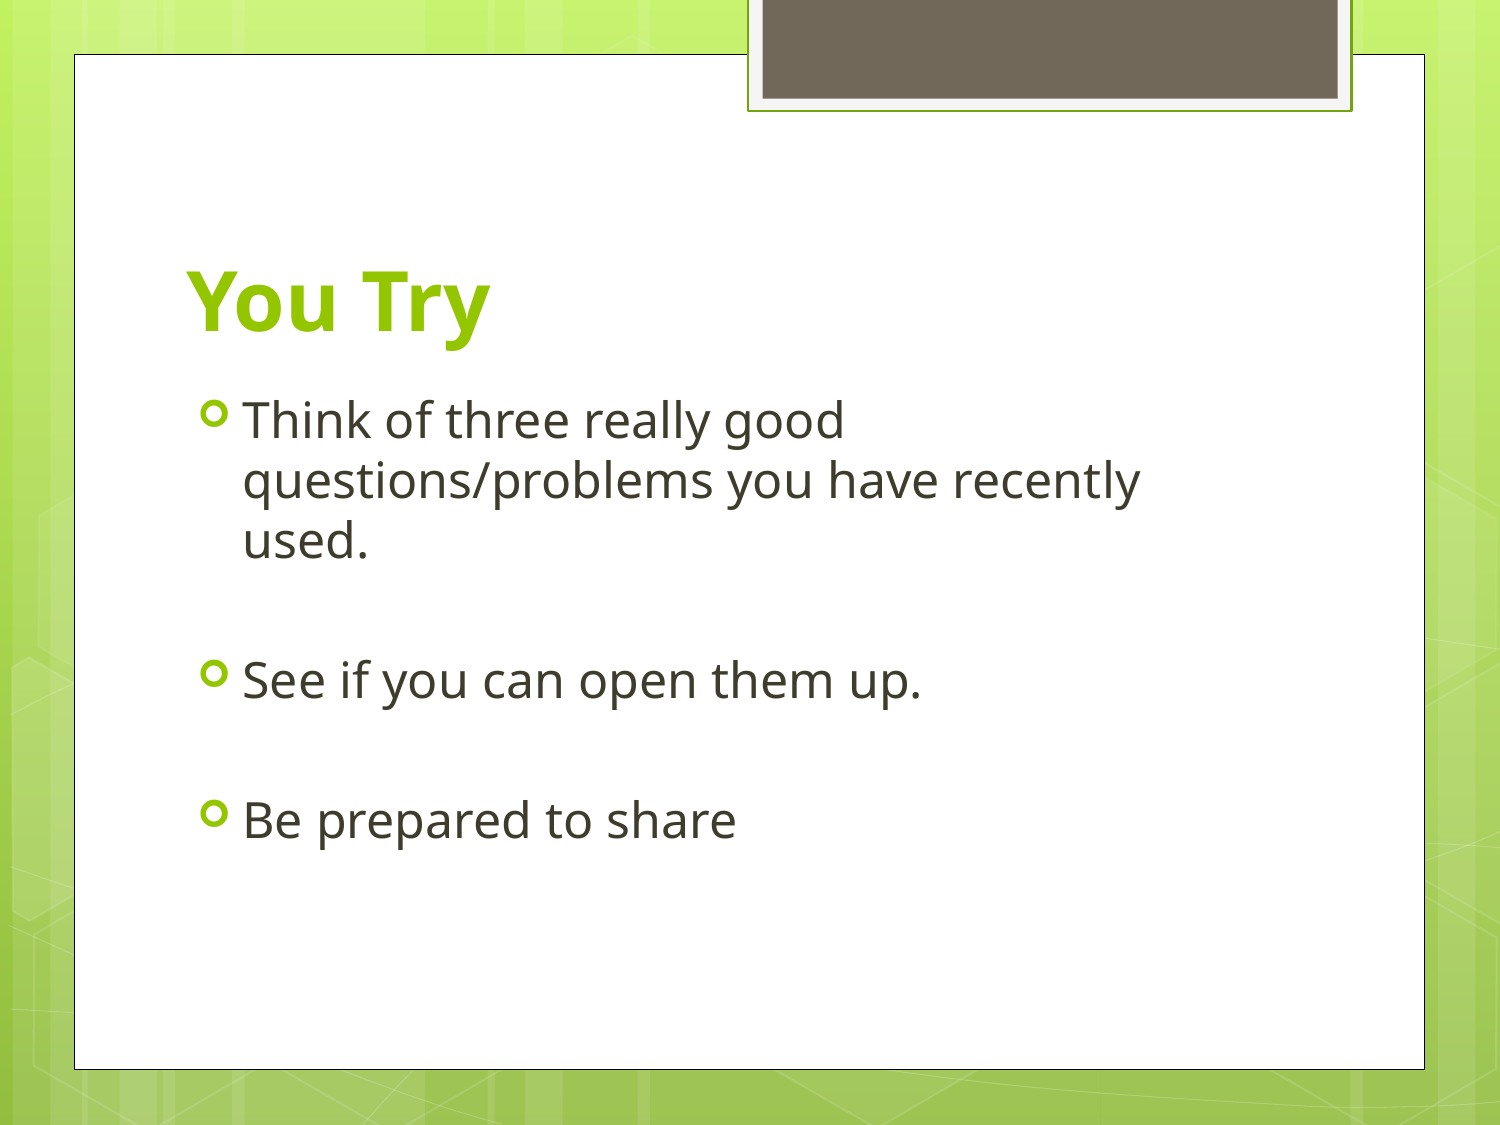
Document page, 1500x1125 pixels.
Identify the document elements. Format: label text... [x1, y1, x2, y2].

title You Try [171, 168, 1324, 357]
list Think of three really good questions/problems you have recently used. See if you can open them up. Be prepared to share [171, 381, 1283, 957]
